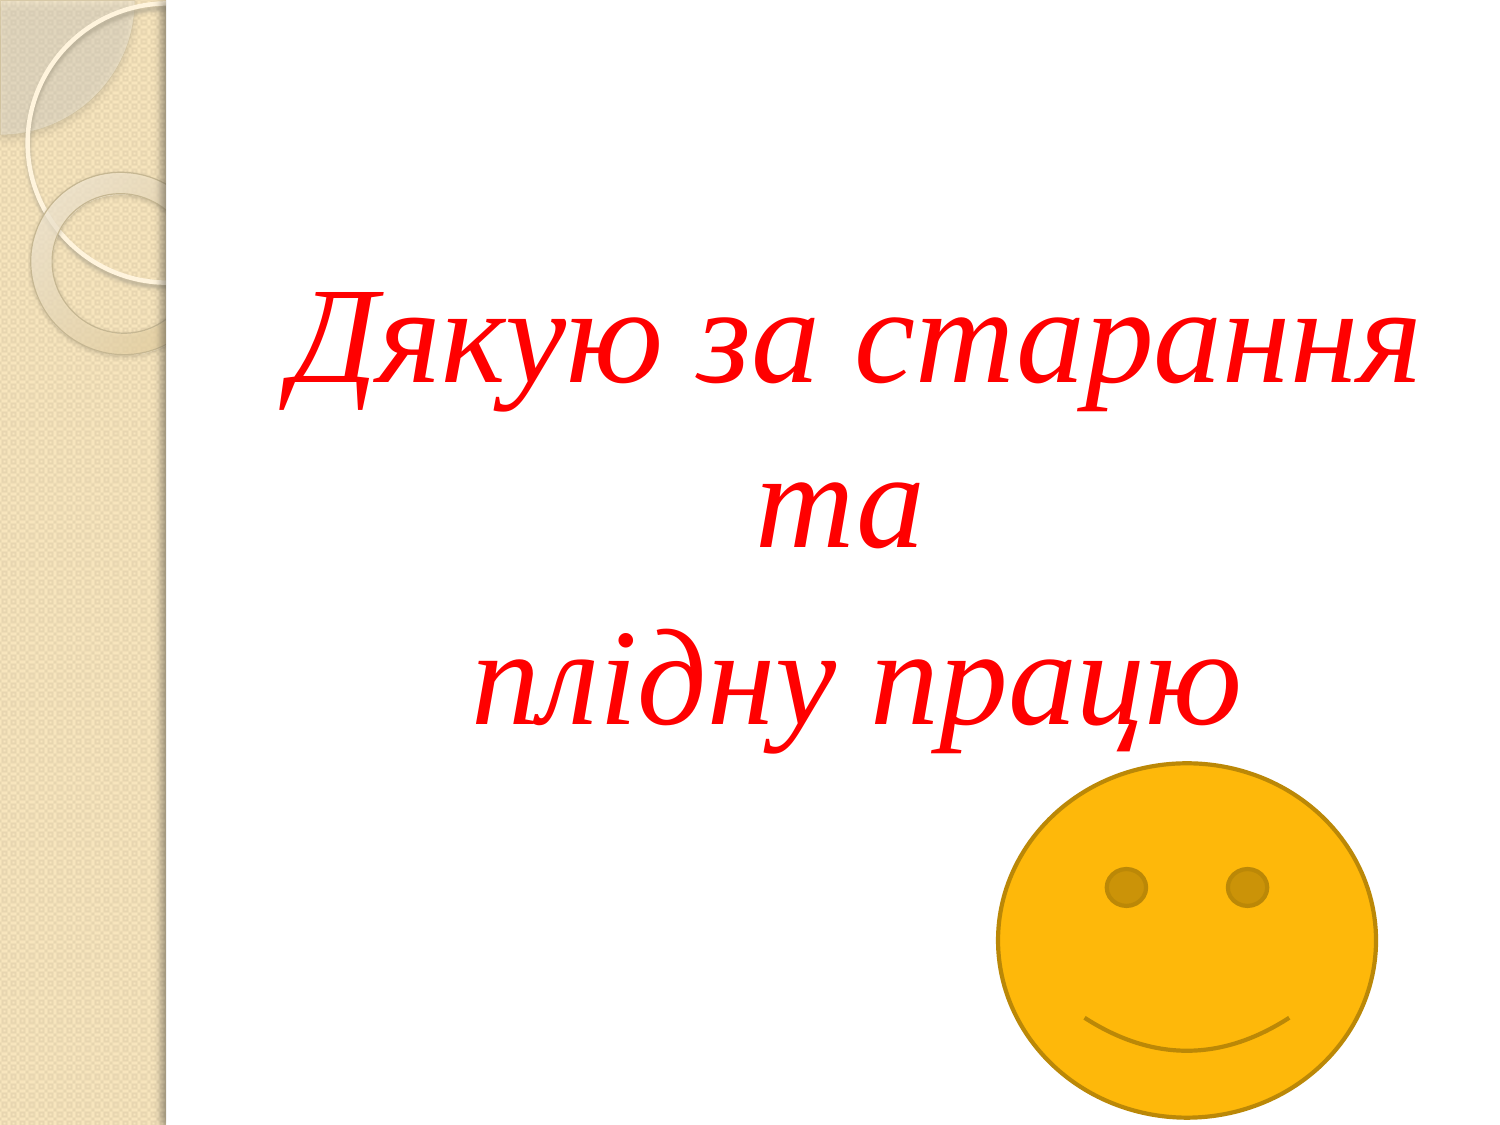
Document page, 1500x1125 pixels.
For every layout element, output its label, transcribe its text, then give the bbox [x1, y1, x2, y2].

list Дякую за старання та плідну працю [235, 237, 1466, 1025]
text_box [995, 761, 1379, 1120]
